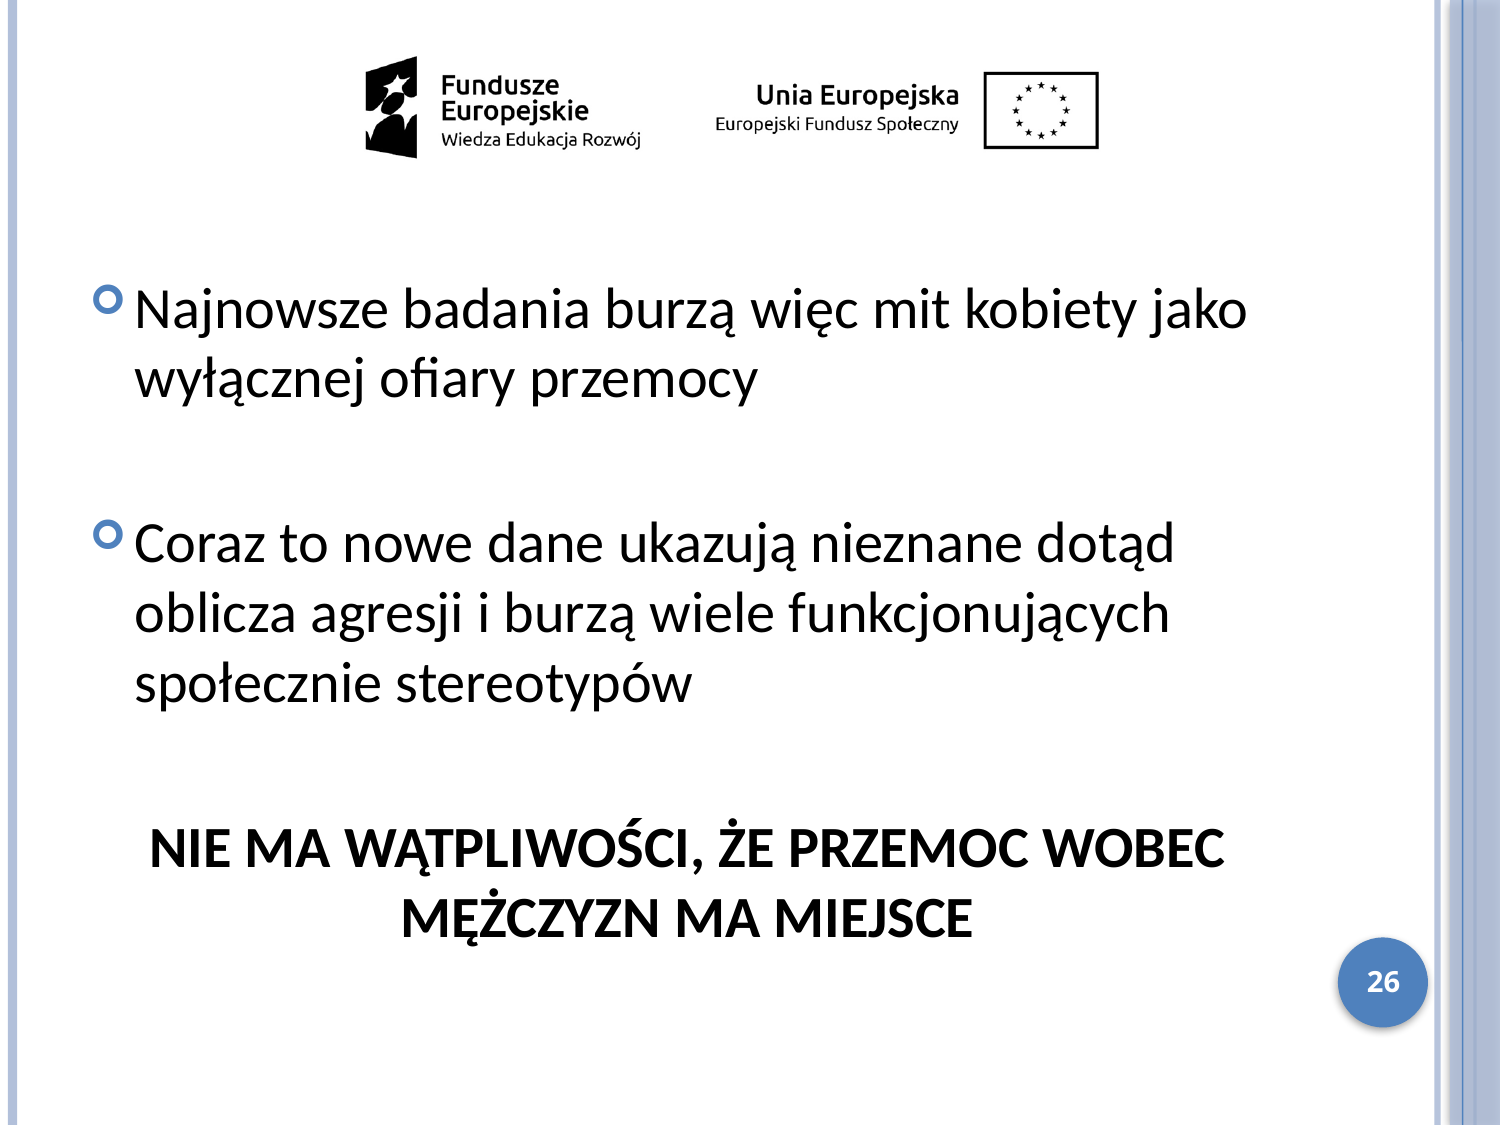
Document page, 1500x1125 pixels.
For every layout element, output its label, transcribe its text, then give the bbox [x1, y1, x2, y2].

list Najnowsze badania burzą więc mit kobiety jako wyłącznej ofiary przemocy Coraz to nowe dane ukazują nieznane dotąd oblicza agresji i burzą wiele funkcjonujących społecznie stereotypów NIE MA WĄTPLIWOŚCI, ŻE PRZEMOC WOBEC MĘŻCZYZN MA MIEJSCE [75, 262, 1300, 1062]
picture [340, 30, 1124, 184]
slide_number 26 [1333, 940, 1434, 1027]
